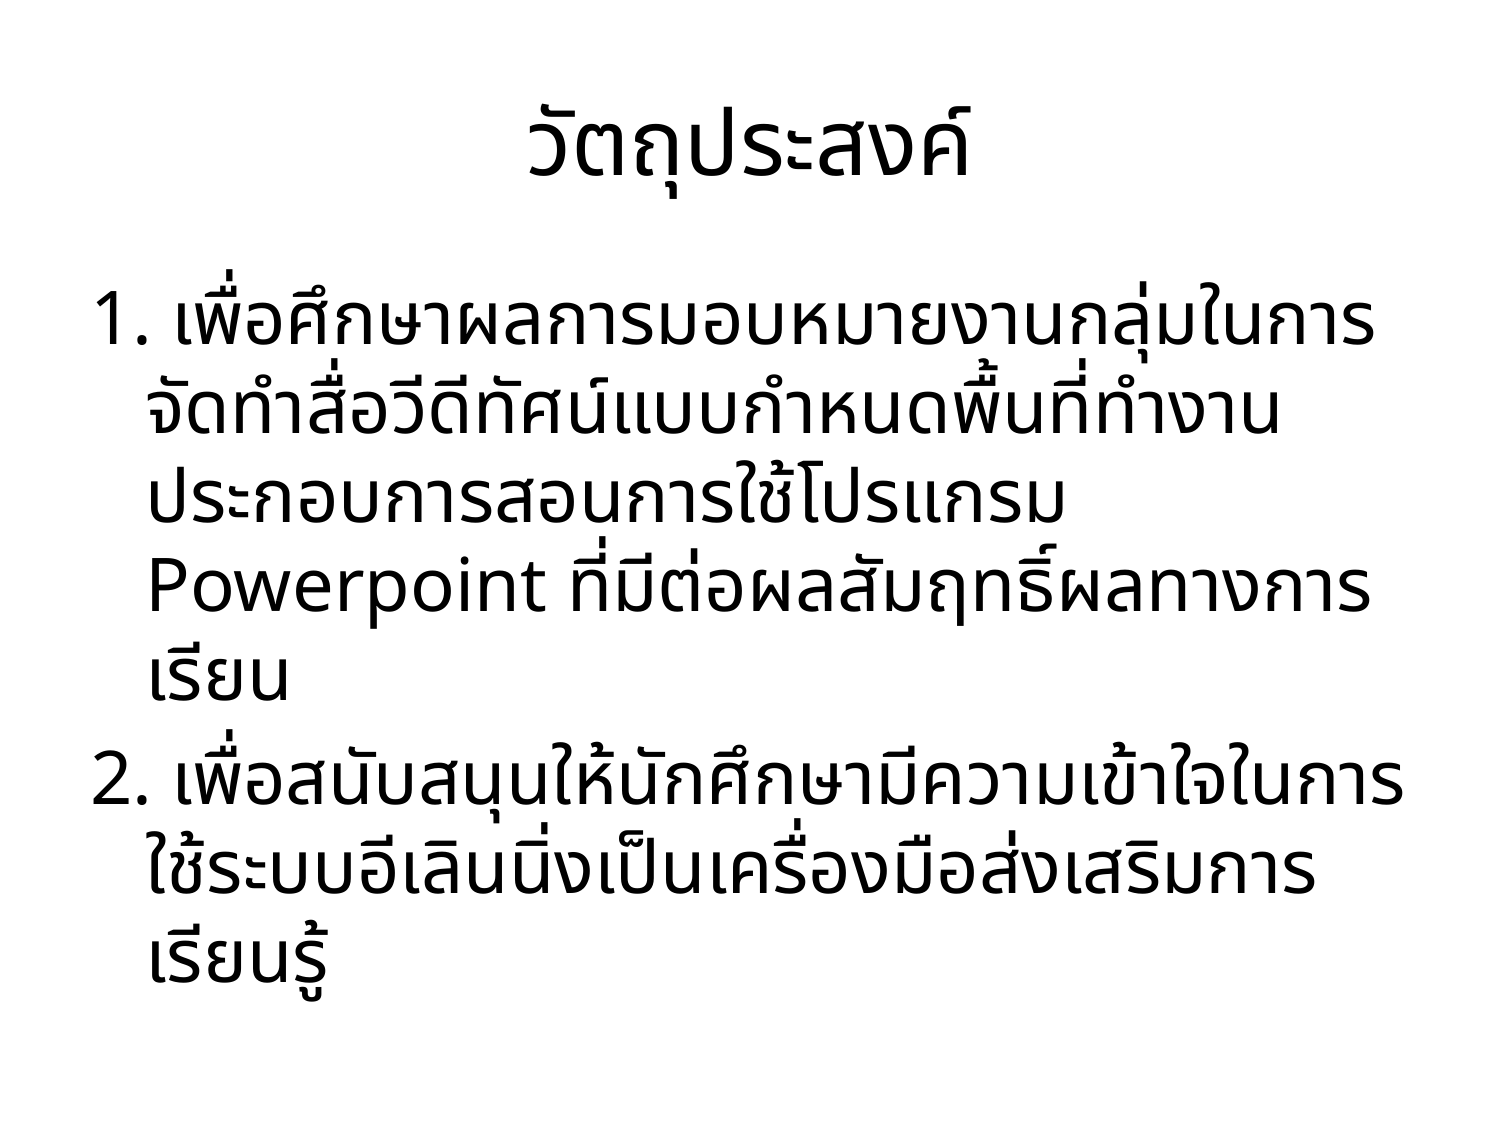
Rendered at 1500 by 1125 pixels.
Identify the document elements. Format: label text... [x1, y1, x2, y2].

title วัตถุประสงค์ [75, 45, 1425, 233]
list 1. เพื่อศึกษาผลการมอบหมายงานกลุ่มในการจัดทำสื่อวีดีทัศน์แบบกำหนดพื้นที่ทำงาน ประกอบการสอนการใช้โปรแกรม Powerpoint ที่มีต่อผลสัมฤทธิ์ผลทางการเรียน 2. เพื่อสนับสนุนให้นักศึกษามีความเข้าใจในการใช้ระบบอีเลินนิ่งเป็นเครื่องมือส่งเสริมการเรียนรู้ [75, 262, 1425, 1005]
